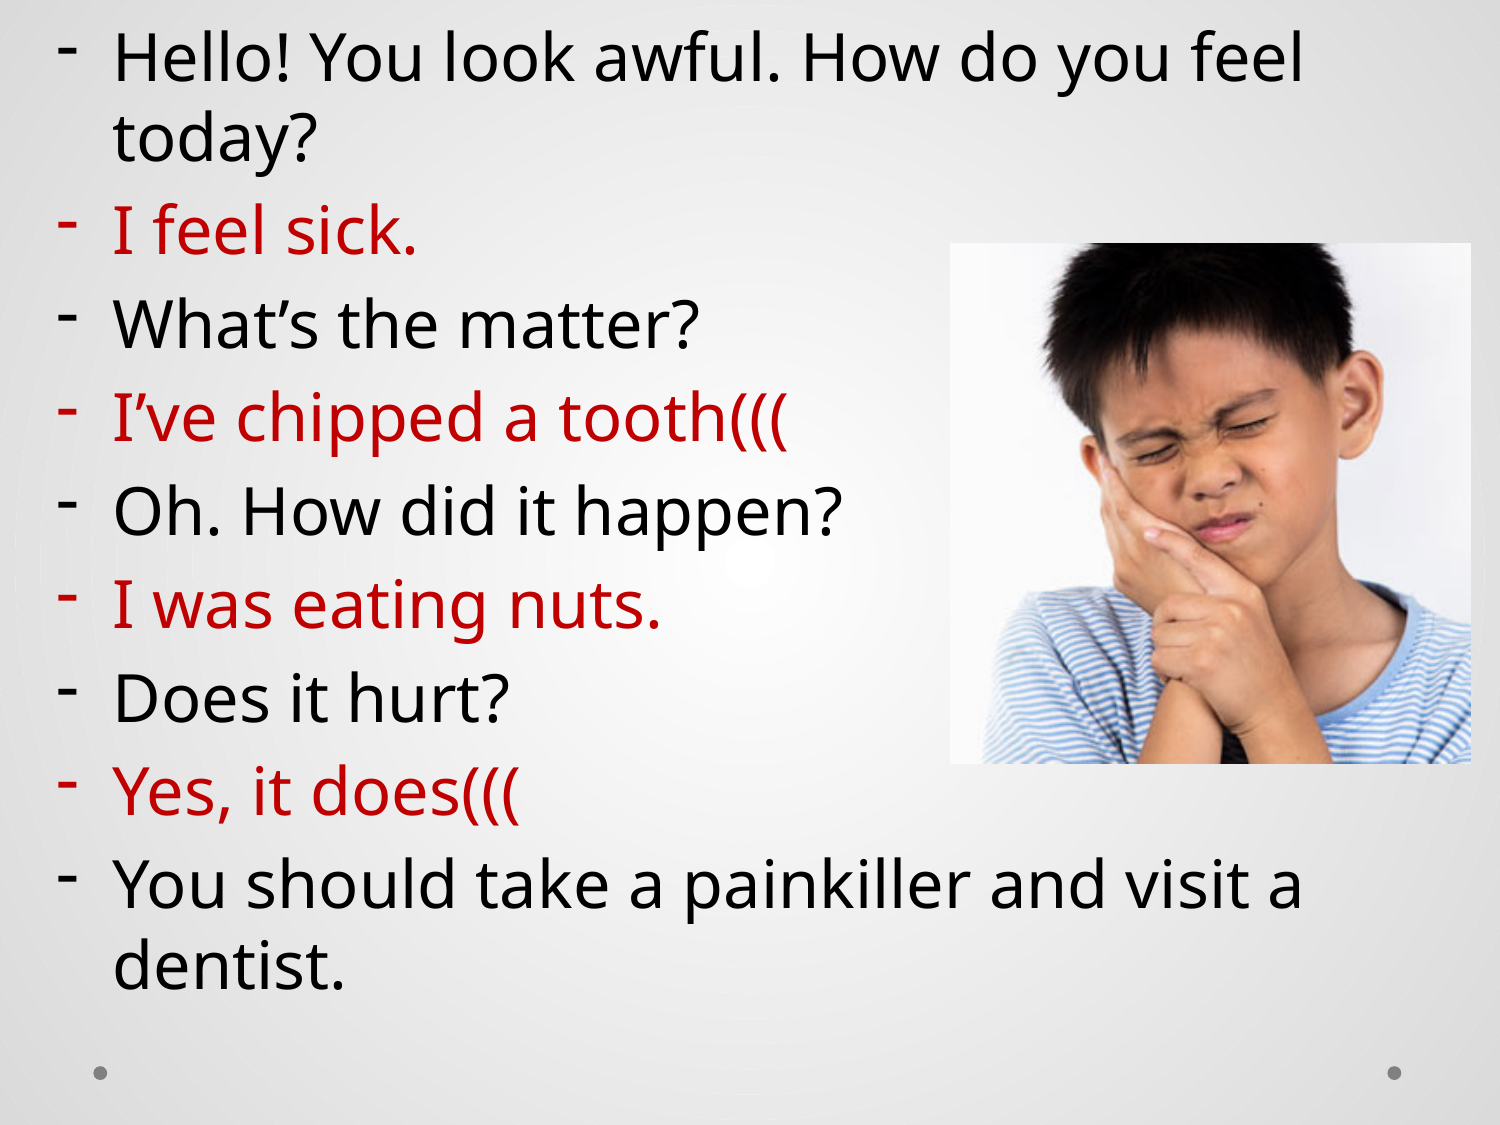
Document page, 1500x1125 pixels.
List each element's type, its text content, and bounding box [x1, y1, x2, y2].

picture [950, 243, 1471, 764]
list Hello! You look awful. How do you feel today? I feel sick. What’s the matter? I’ve chipped a tooth((( Oh. How did it happen? I was eating nuts. Does it hurt? Yes, it does((( You should take a painkiller and visit a dentist. [41, 7, 1471, 1118]
